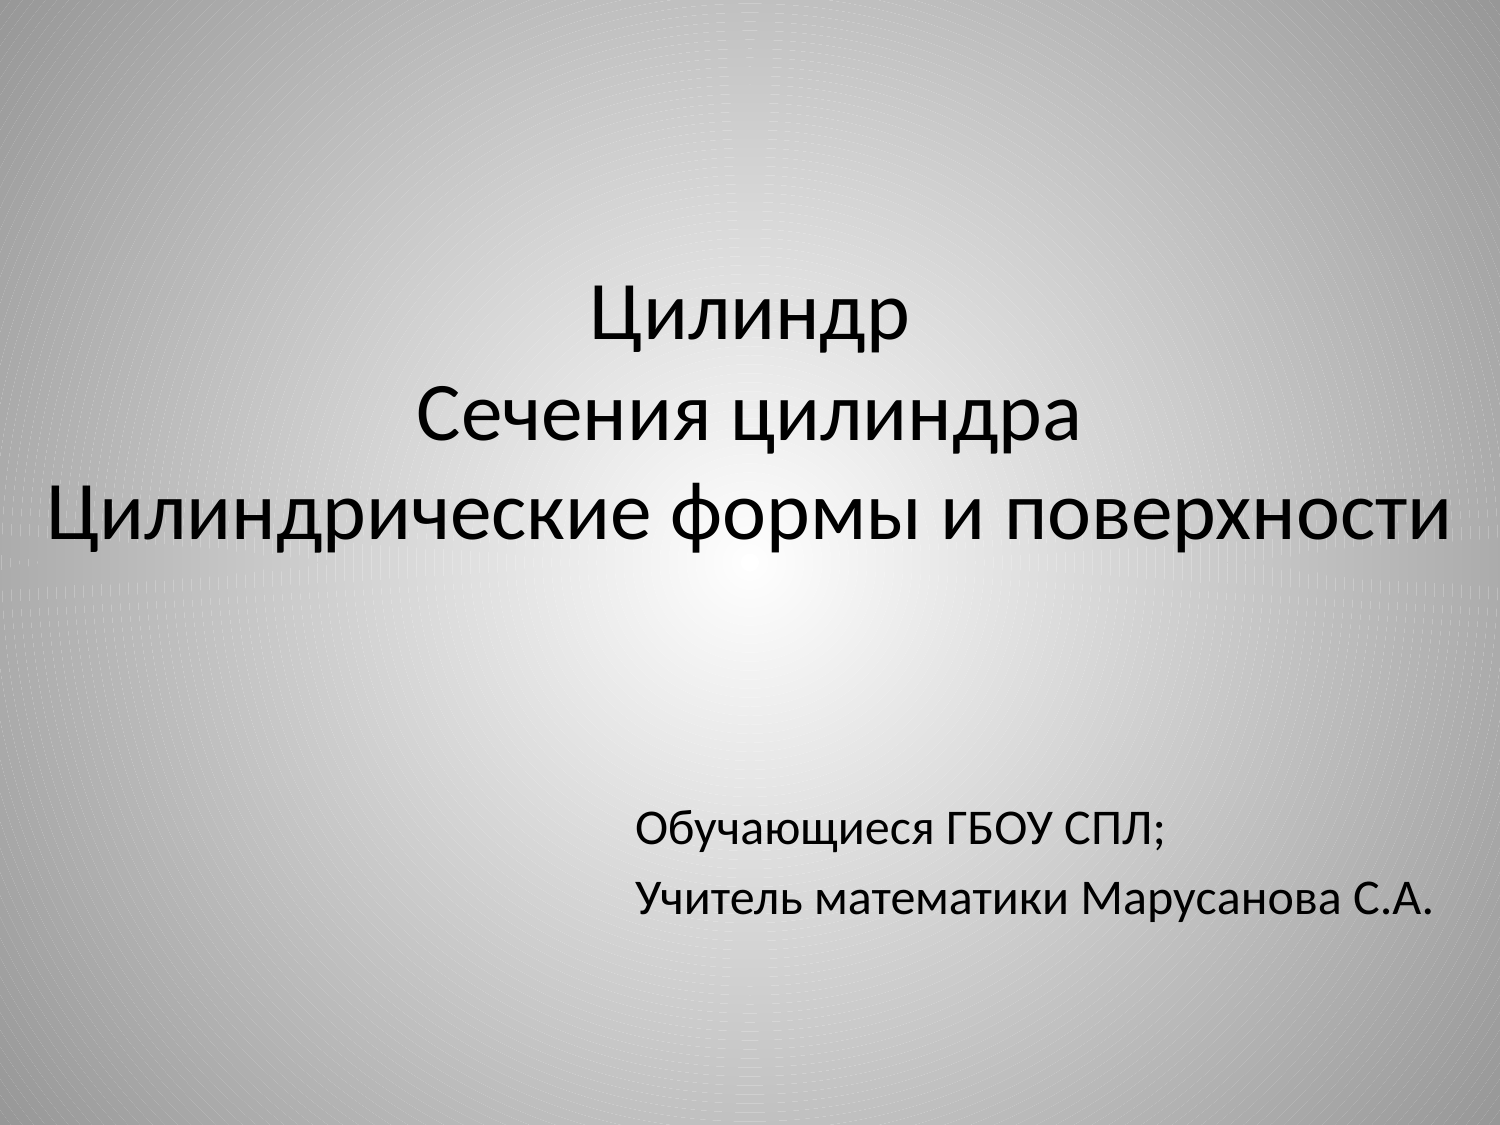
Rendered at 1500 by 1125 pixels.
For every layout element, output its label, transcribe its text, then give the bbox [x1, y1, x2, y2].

title Цилиндр Сечения цилиндра Цилиндрические формы и поверхности [0, 196, 1500, 618]
list Обучающиеся ГБОУ СПЛ; Учитель математики Марусанова С.А. [620, 786, 1473, 982]
